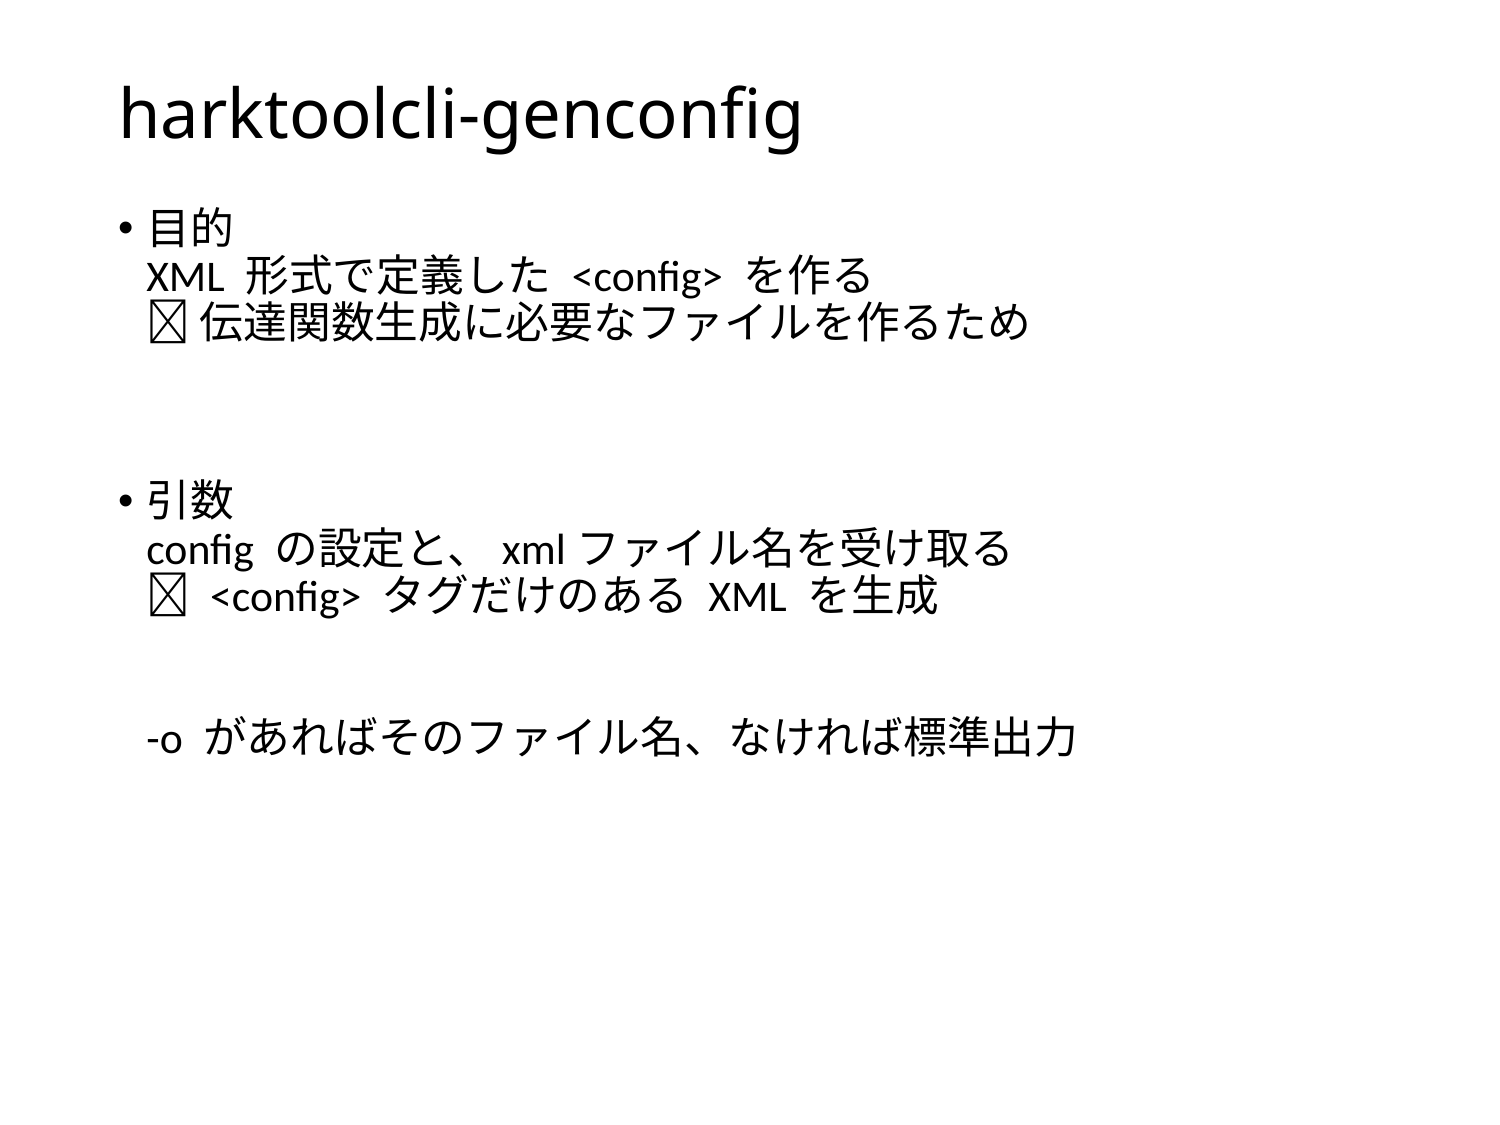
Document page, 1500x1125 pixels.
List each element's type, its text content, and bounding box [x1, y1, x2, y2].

list 目的 XML 形式で定義した <config> を作る  伝達関数生成に必要なファイルを作るため 引数 config の設定と、xmlファイル名を受け取る  <config> タグだけのある XML を生成 -o があればそのファイル名、なければ標準出力 [103, 198, 1397, 1014]
title harktoolcli-genconfig [103, 59, 1397, 173]
